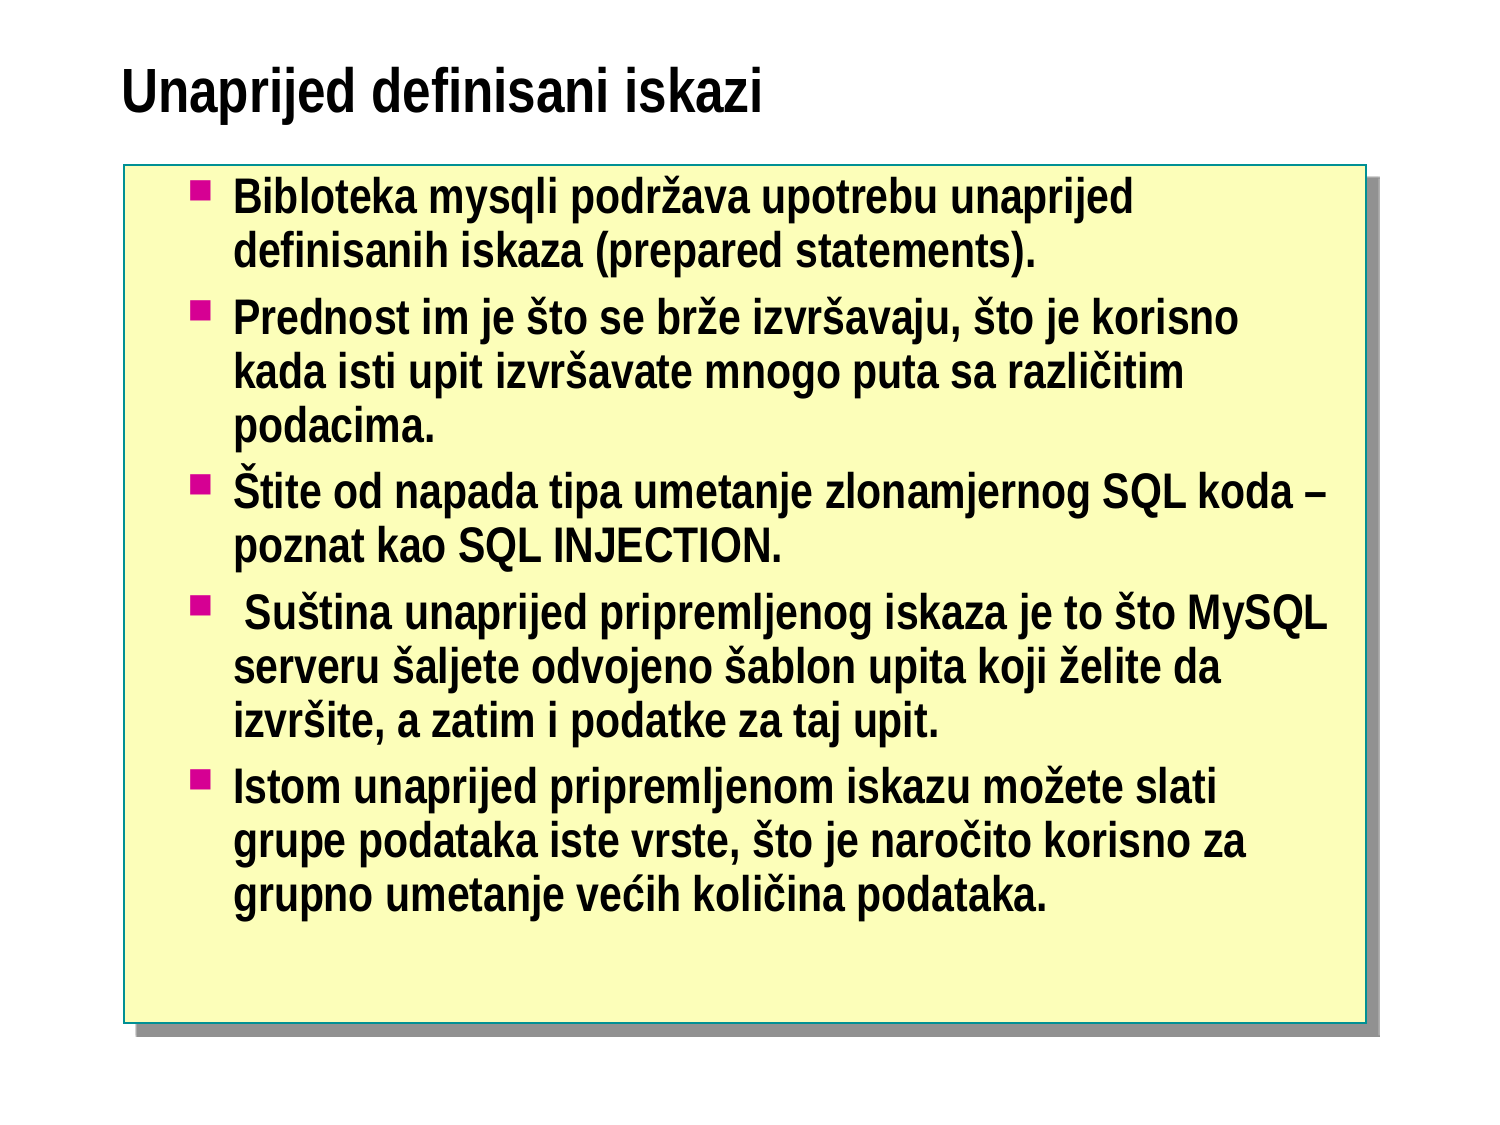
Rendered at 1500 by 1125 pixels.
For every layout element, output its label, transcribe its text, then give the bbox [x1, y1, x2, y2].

title Unaprijed definisani iskazi [106, 25, 1450, 164]
list Bibloteka mysqli podržava upotrebu unaprijed definisanih iskaza (prepared statements). Prednost im je što se brže izvršavaju, što je korisno kada isti upit izvršavate mnogo puta sa različitim podacima. Štite od napada tipa umetanje zlonamjernog SQL koda – poznat kao SQL INJECTION. Suština unaprijed pripremljenog iskaza je to što MySQL serveru šaljete odvojeno šablon upita koji želite da izvršite, a zatim i podatke za taj upit. Istom unaprijed pripremljenom iskazu možete slati grupe podataka iste vrste, što je naročito korisno za grupno umetanje većih količina podataka. [172, 163, 1353, 1008]
